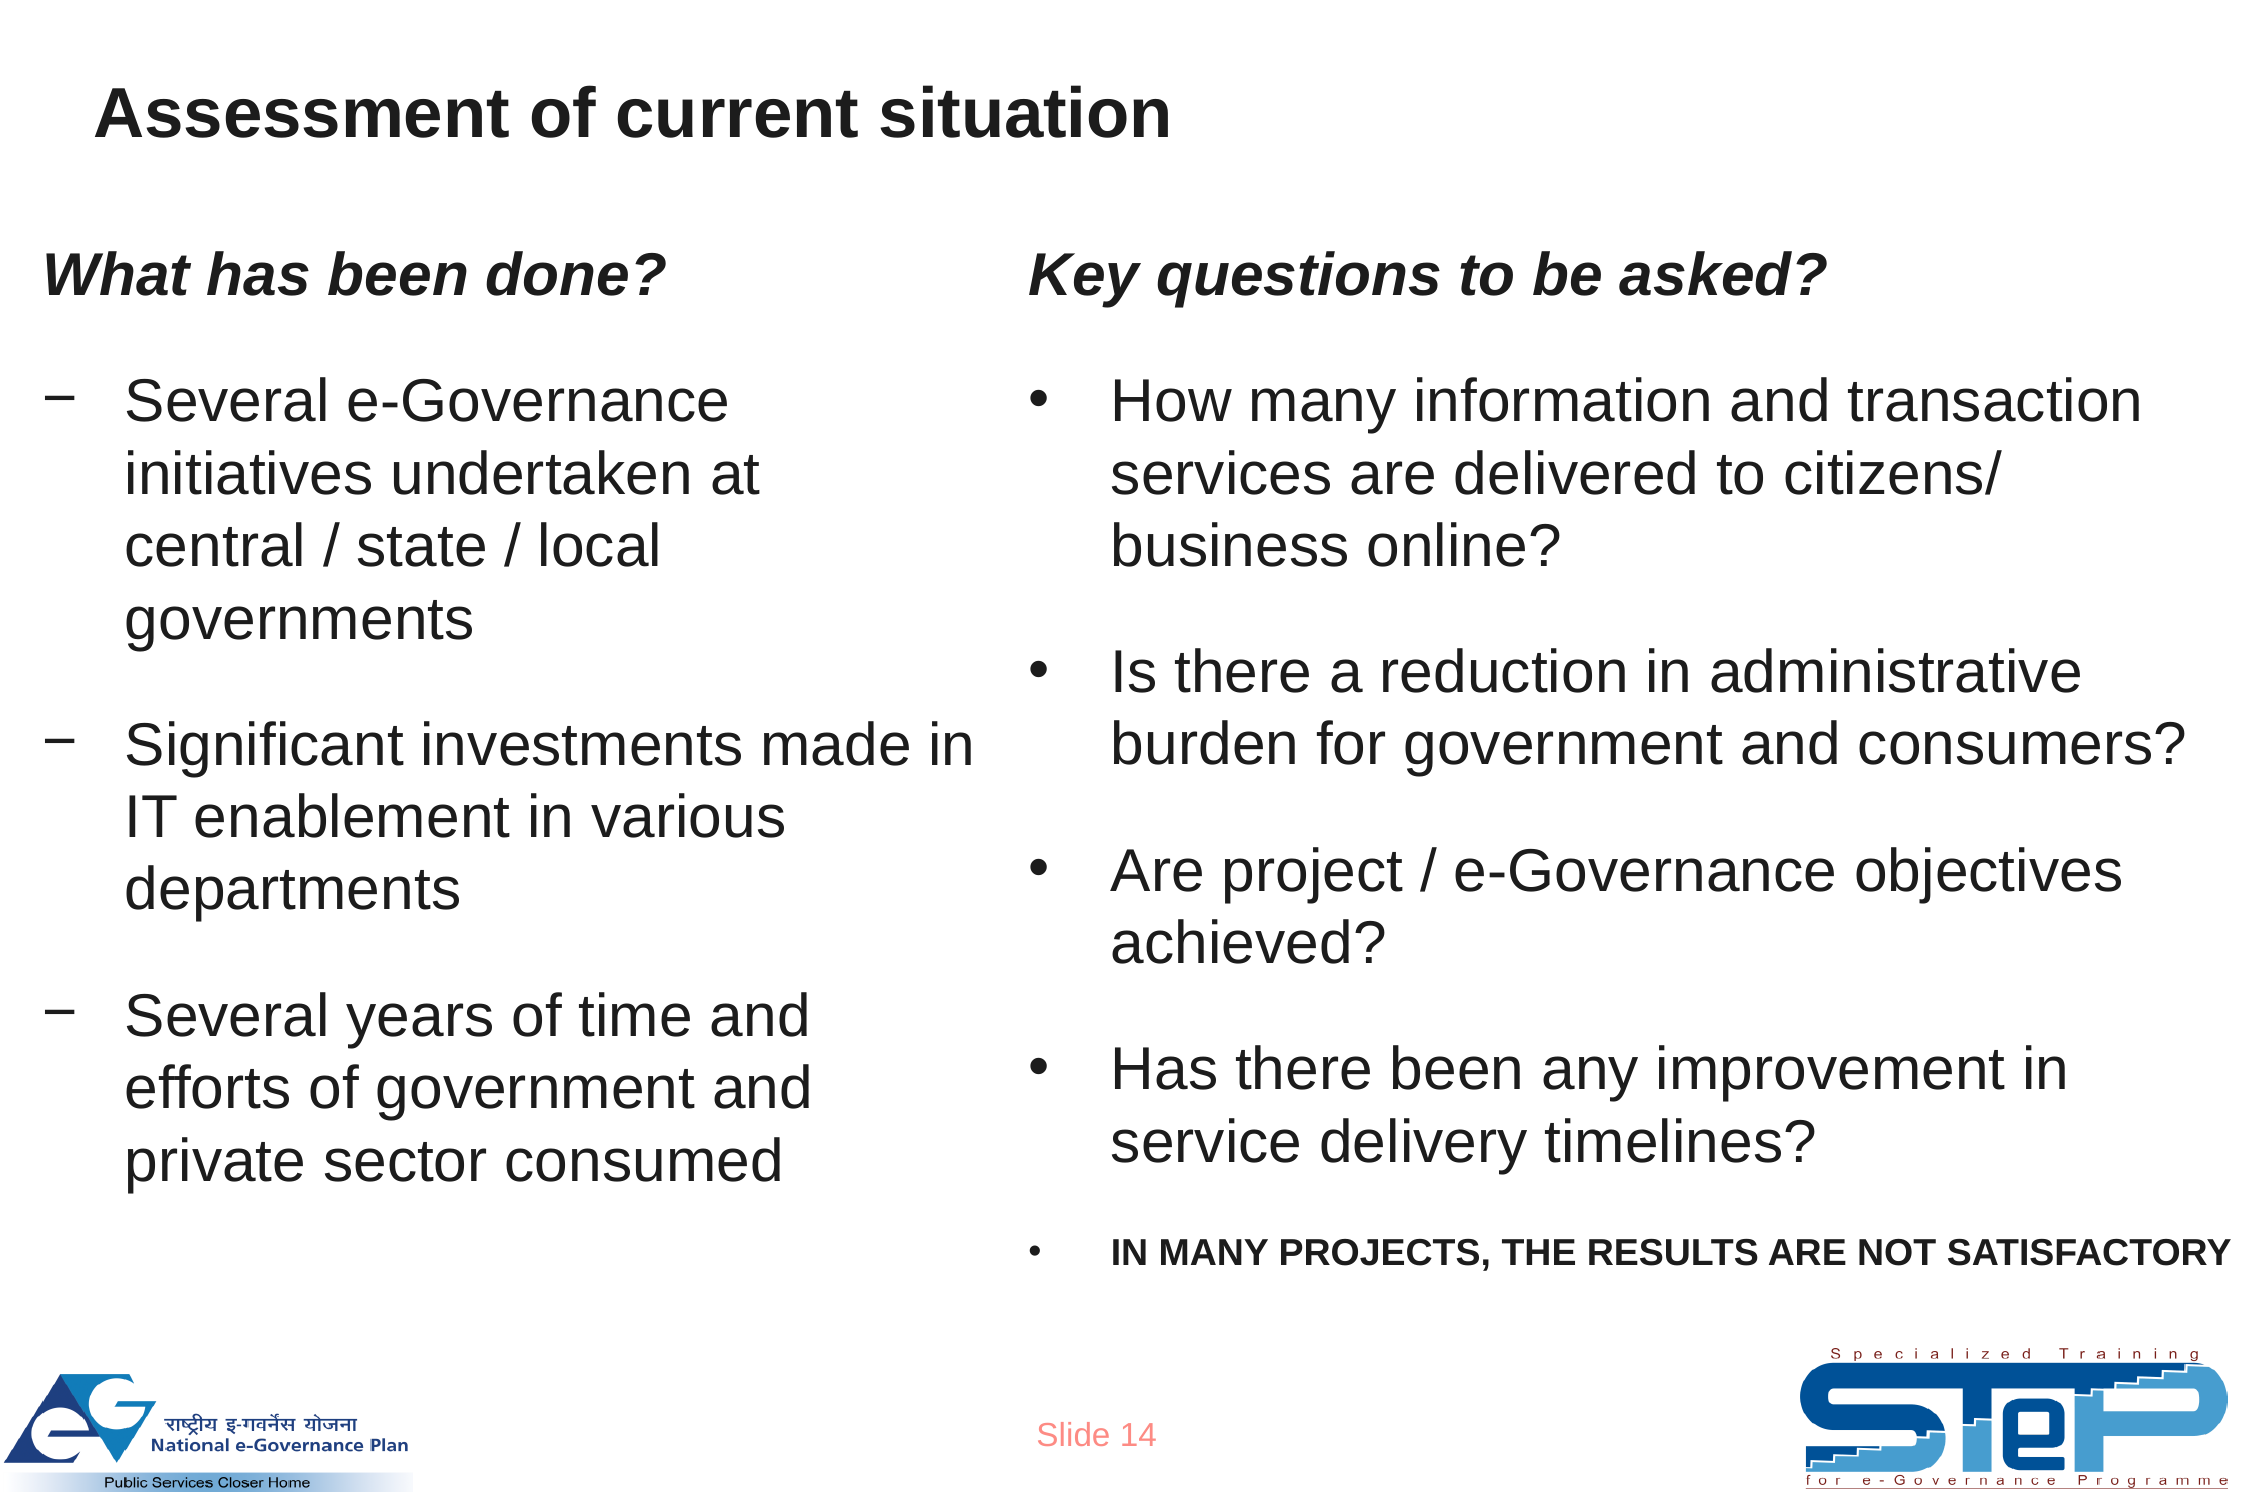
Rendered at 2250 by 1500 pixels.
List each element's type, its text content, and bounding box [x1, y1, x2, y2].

picture [3, 1374, 413, 1492]
title Assessment of current situation [93, 66, 2138, 207]
list What has been done? Several e-Governance initiatives undertaken at central / state / local governments Significant investments made in IT enablement in various departments Several years of time and efforts of government and private sector consumed [0, 235, 986, 1203]
picture [1800, 1348, 2228, 1489]
text_box Key questions to be asked? How many information and transaction services are delivered to citizens/ business online? Is there a reduction in administrative burden for government and consumers? Are project / e-Governance objectives achieved? Has there been any improvement in service delivery timelines? IN MANY PROJECTS, THE RESULTS ARE NOT SATISFACTORY [986, 235, 2234, 1315]
